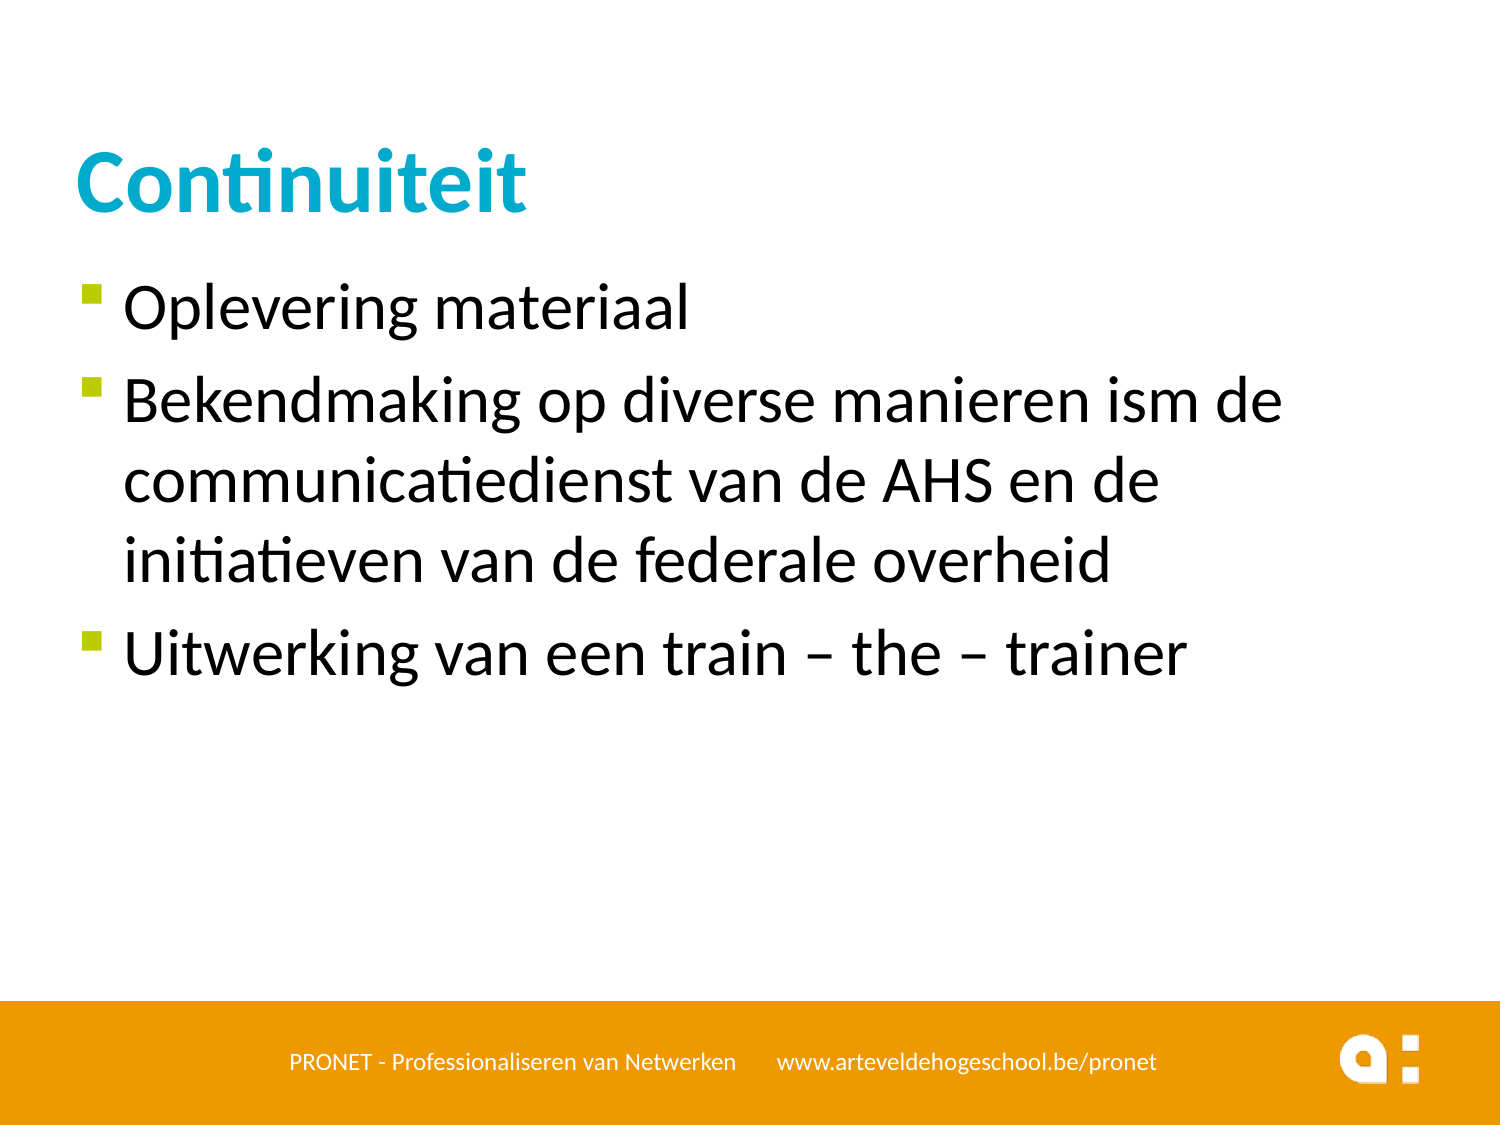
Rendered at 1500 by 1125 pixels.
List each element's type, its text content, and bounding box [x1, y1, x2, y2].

picture [1340, 1034, 1419, 1084]
footer PRONET - Professionaliseren van Netwerken www.arteveldehogeschool.be/pronet [289, 1039, 1176, 1081]
title Continuiteit [76, 44, 1424, 233]
list Oplevering materiaal Bekendmaking op diverse manieren ism de communicatiedienst van de AHS en de initiatieven van de federale overheid Uitwerking van een train – the – trainer [76, 262, 1424, 965]
